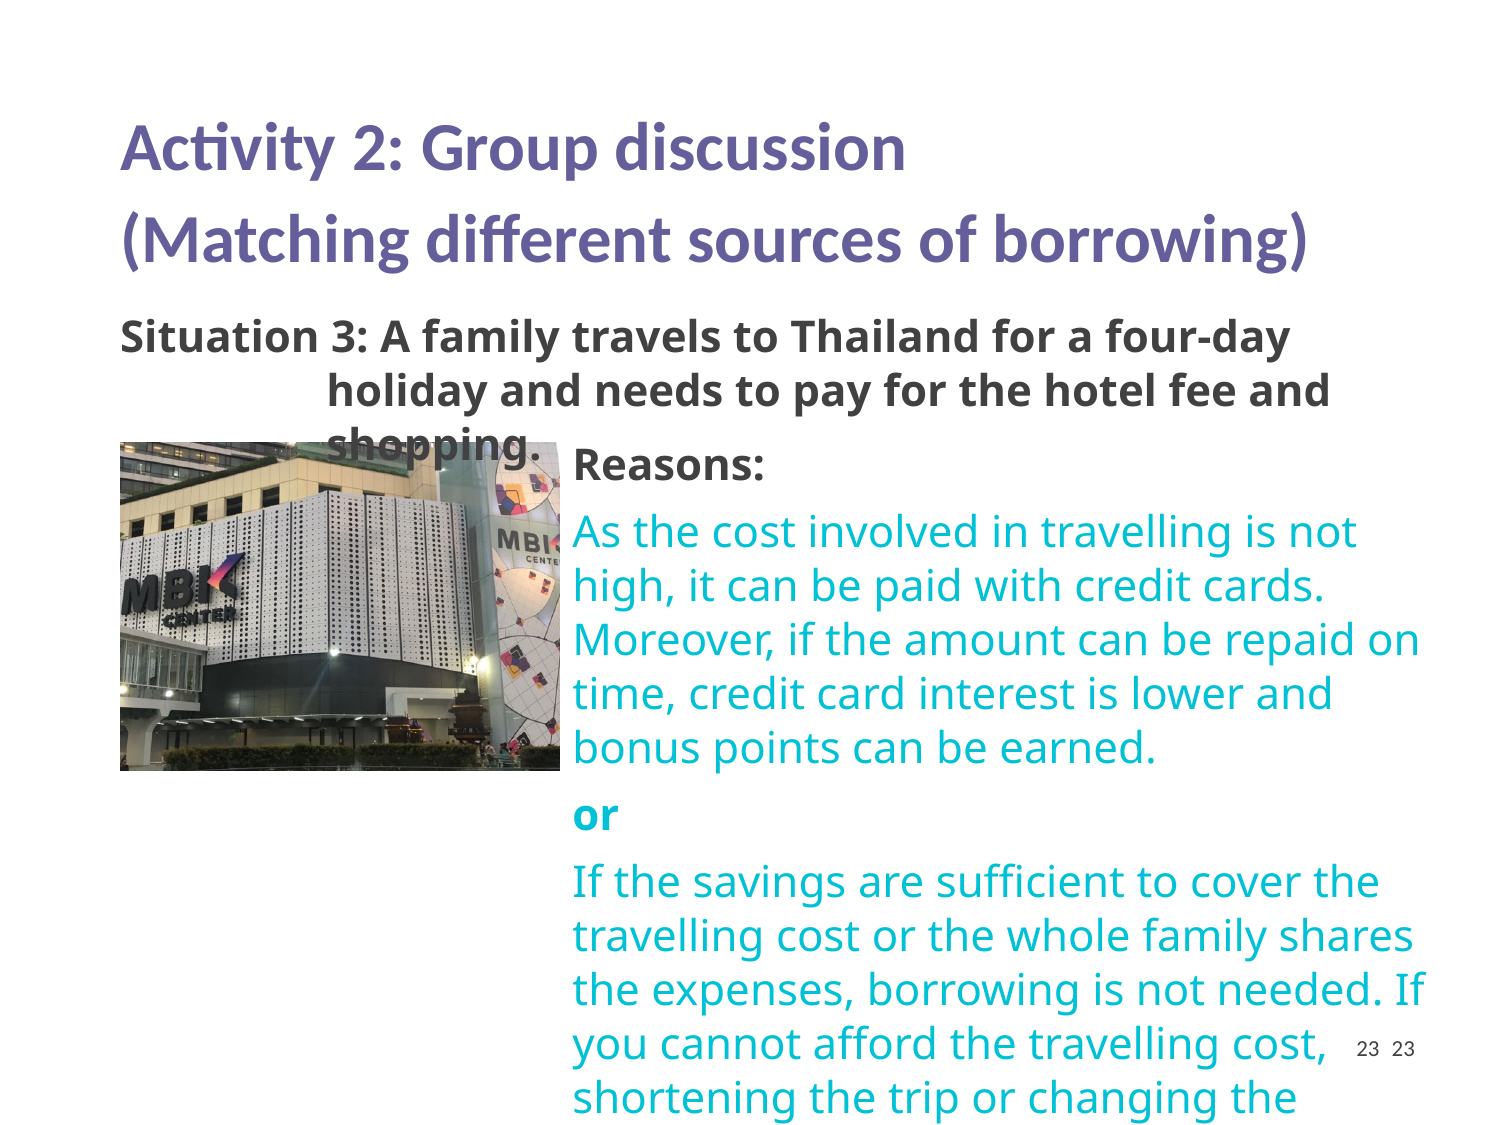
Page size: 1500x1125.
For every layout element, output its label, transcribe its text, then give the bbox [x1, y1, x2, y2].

list Activity 2: Group discussion (Matching different sources of borrowing) [119, 113, 1382, 269]
picture [119, 442, 560, 771]
text_box Situation 3: A family travels to Thailand for a four-day holiday and needs to pay for the hotel fee and shopping. [120, 307, 1380, 507]
text_box Reasons: As the cost involved in travelling is not high, it can be paid with credit cards. Moreover, if the amount can be repaid on time, credit card interest is lower and bonus points can be earned. or If the savings are sufficient to cover the travelling cost or the whole family shares the expenses, borrowing is not needed. If you cannot afford the travelling cost, shortening the trip or changing the destination can be considered. [562, 425, 1455, 1125]
